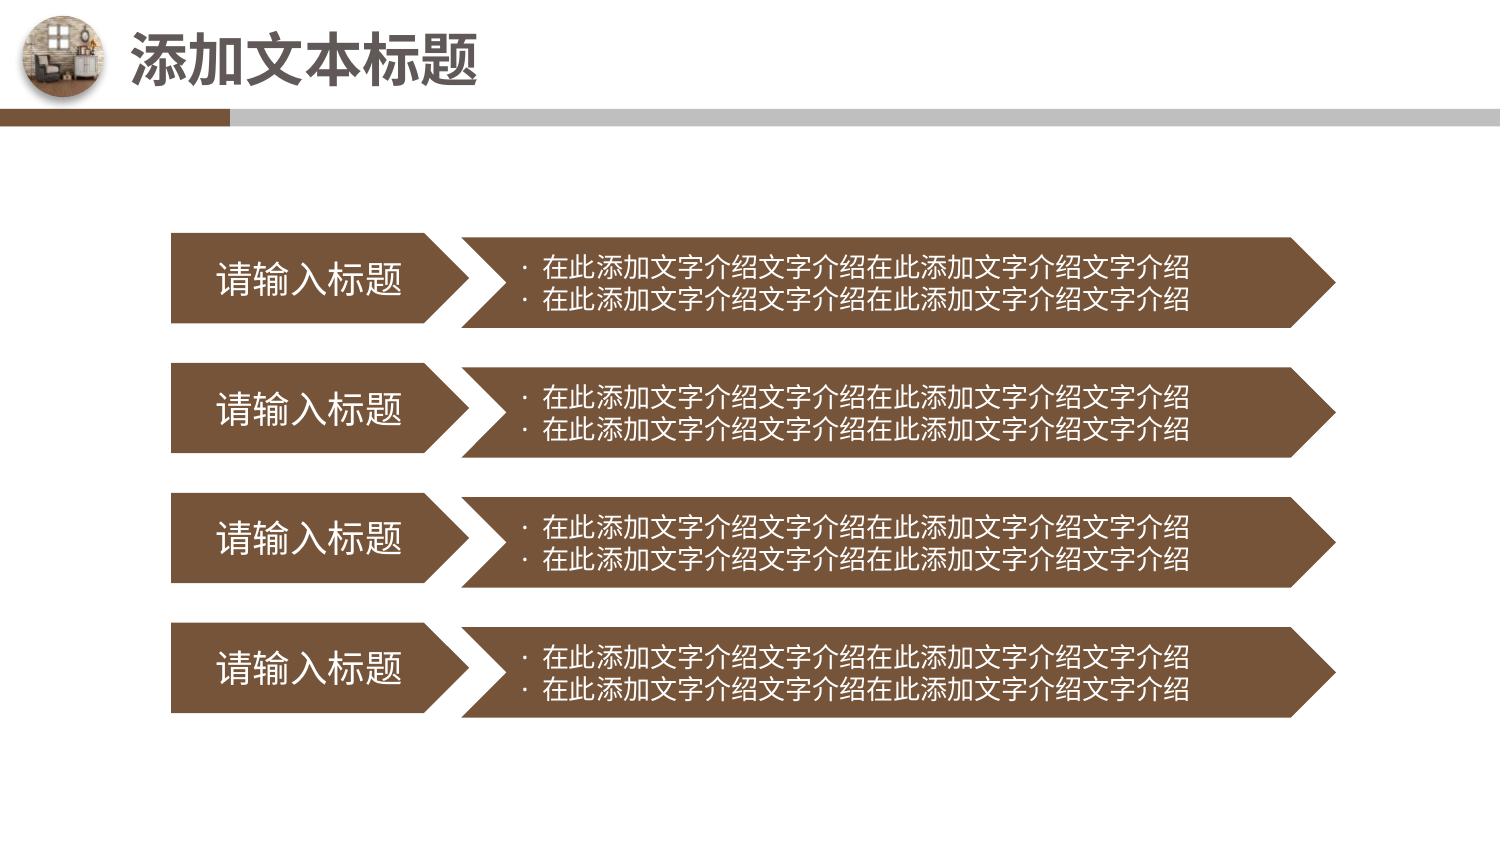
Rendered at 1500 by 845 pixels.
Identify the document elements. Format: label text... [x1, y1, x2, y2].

text_box 添加文本标题 [114, 15, 969, 101]
picture [22, 15, 104, 98]
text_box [171, 492, 1337, 588]
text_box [171, 362, 1337, 458]
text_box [171, 232, 1337, 328]
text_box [171, 622, 1337, 718]
